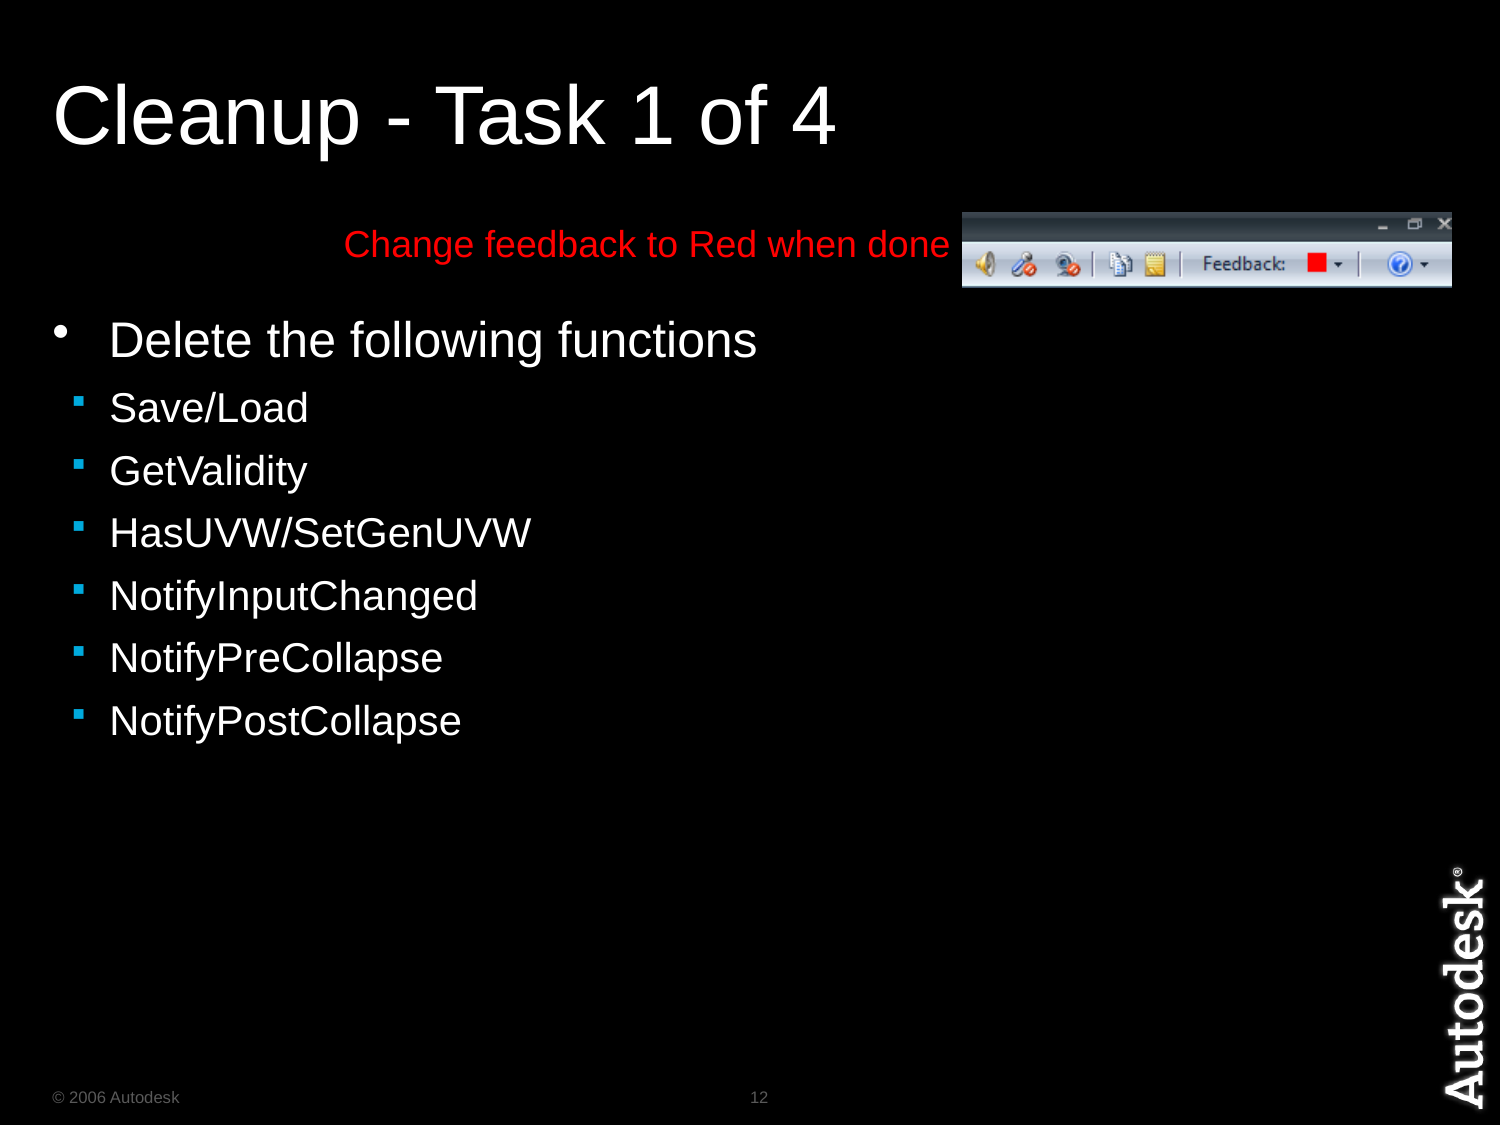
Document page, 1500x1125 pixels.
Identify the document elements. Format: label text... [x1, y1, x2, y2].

picture [962, 0, 1500, 1125]
title Cleanup - Task 1 of 4 [52, 22, 1401, 211]
text_box Change feedback to Red when done [328, 212, 960, 273]
list Delete the following functions Save/Load GetValidity HasUVW/SetGenUVW NotifyInputChanged NotifyPreCollapse NotifyPostCollapse [52, 231, 1401, 1073]
